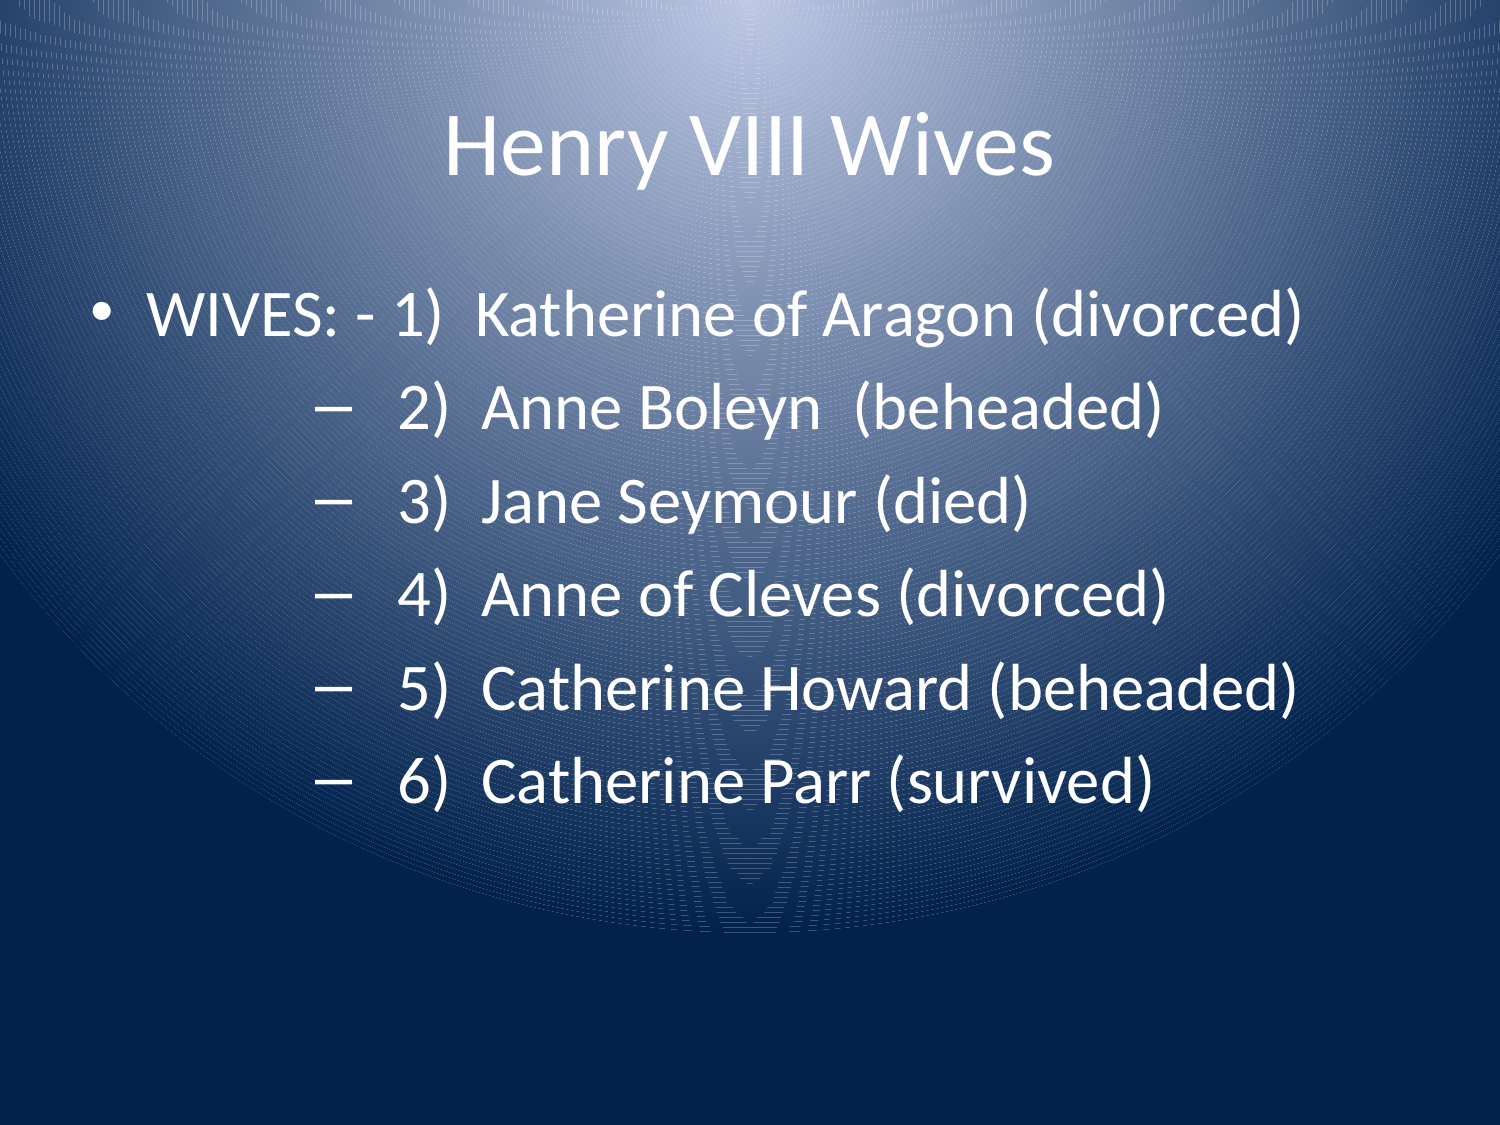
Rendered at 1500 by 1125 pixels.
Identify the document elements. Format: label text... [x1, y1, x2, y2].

title Henry VIII Wives [75, 45, 1425, 233]
list WIVES: - 1) Katherine of Aragon (divorced) 2) Anne Boleyn (beheaded) 3) Jane Seymour (died) 4) Anne of Cleves (divorced) 5) Catherine Howard (beheaded) 6) Catherine Parr (survived) [75, 262, 1425, 1005]
